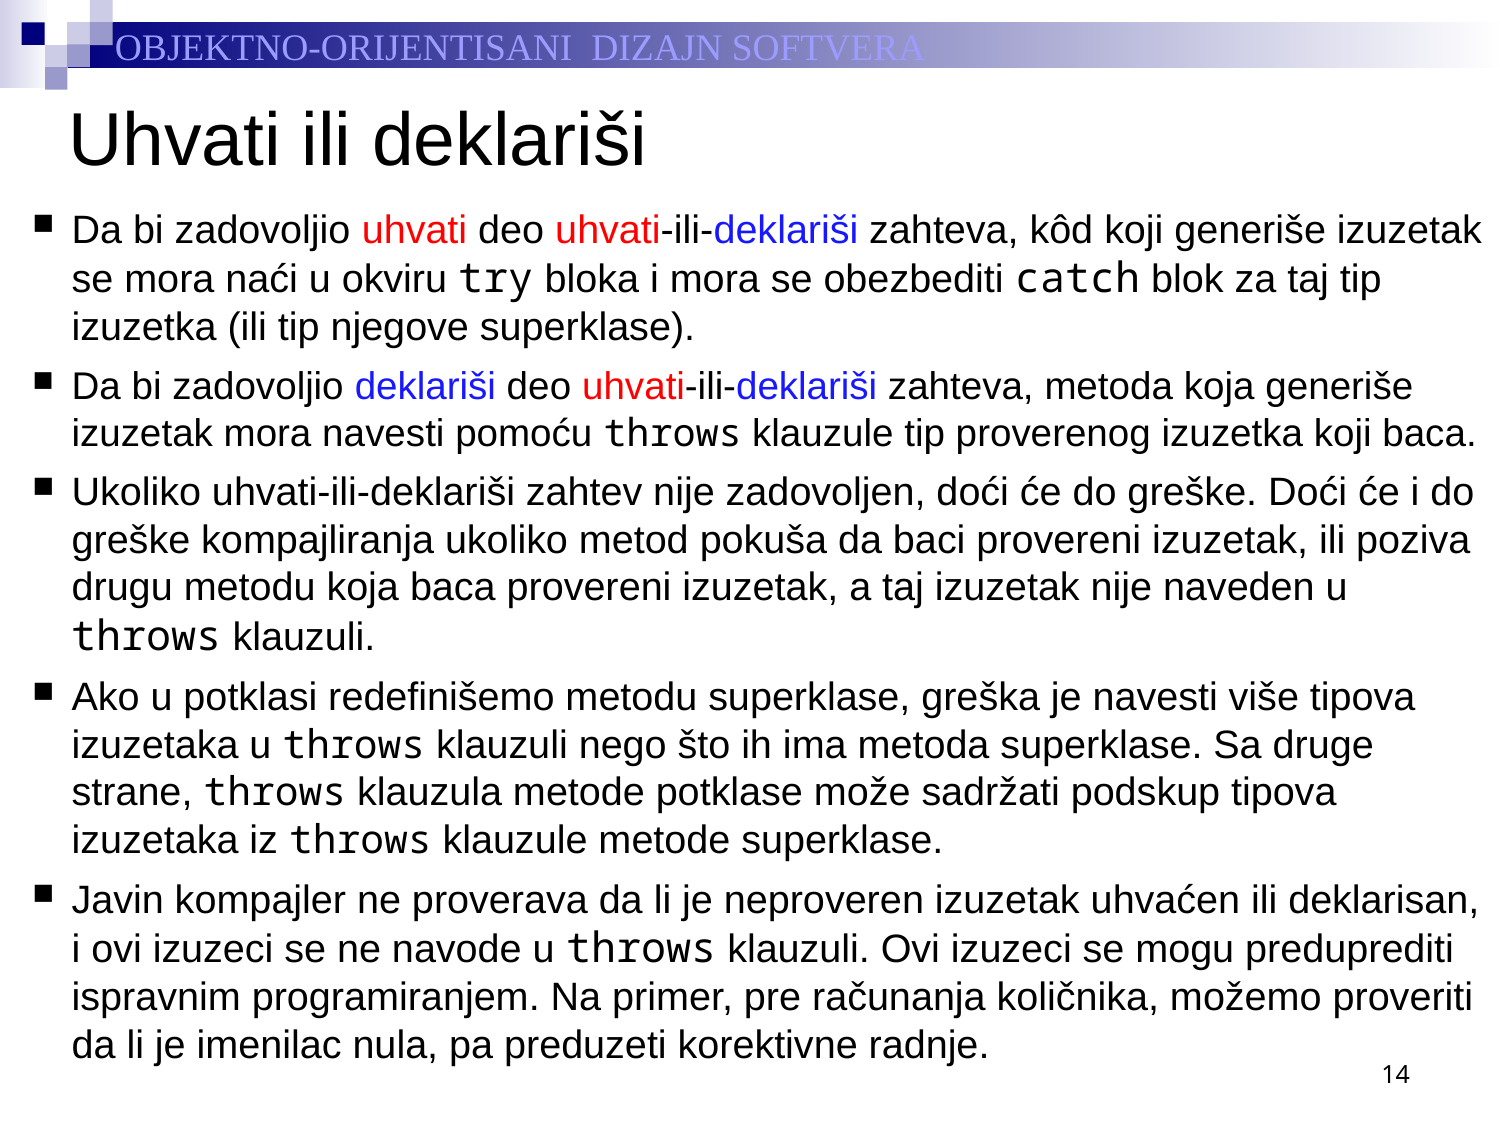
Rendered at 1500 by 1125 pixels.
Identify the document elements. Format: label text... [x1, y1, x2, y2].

text_box Da bi zadovoljio uhvati deo uhvati-ili-deklariši zahteva, kôd koji generiše izuzetak se mora naći u okviru try bloka i mora se obezbediti catch blok za taj tip izuzetka (ili tip njegove superklase). Da bi zadovoljio deklariši deo uhvati-ili-deklariši zahteva, metoda koja generiše izuzetak mora navesti pomoću throws klauzule tip proverenog izuzetka koji baca. Ukoliko uhvati-ili-deklariši zahtev nije zadovoljen, doći će do greške. Doći će i do greške kompajliranja ukoliko metod pokuša da baci provereni izuzetak, ili poziva drugu metodu koja baca provereni izuzetak, a taj izuzetak nije naveden u throws klauzuli. Ako u potklasi redefinišemo metodu superklase, greška je navesti više tipova izuzetaka u throws klauzuli nego što ih ima metoda superklase. Sa druge strane, throws klauzula metode potklase može sadržati podskup tipova izuzetaka iz throws klauzule metode superklase. Javin kompajler ne proverava da li je neproveren izuzetak uhvaćen ili deklarisan, i ovi izuzeci se ne navode u throws klauzuli. Ovi izuzeci se mogu preduprediti ispravnim programiranjem. Na primer, pre računanja količnika, možemo proveriti da li je imenilac nula, pa preduzeti korektivne radnje. [17, 196, 1500, 1059]
slide_number 14 [1074, 1024, 1426, 1101]
title Uhvati ili deklariši [53, 86, 703, 185]
